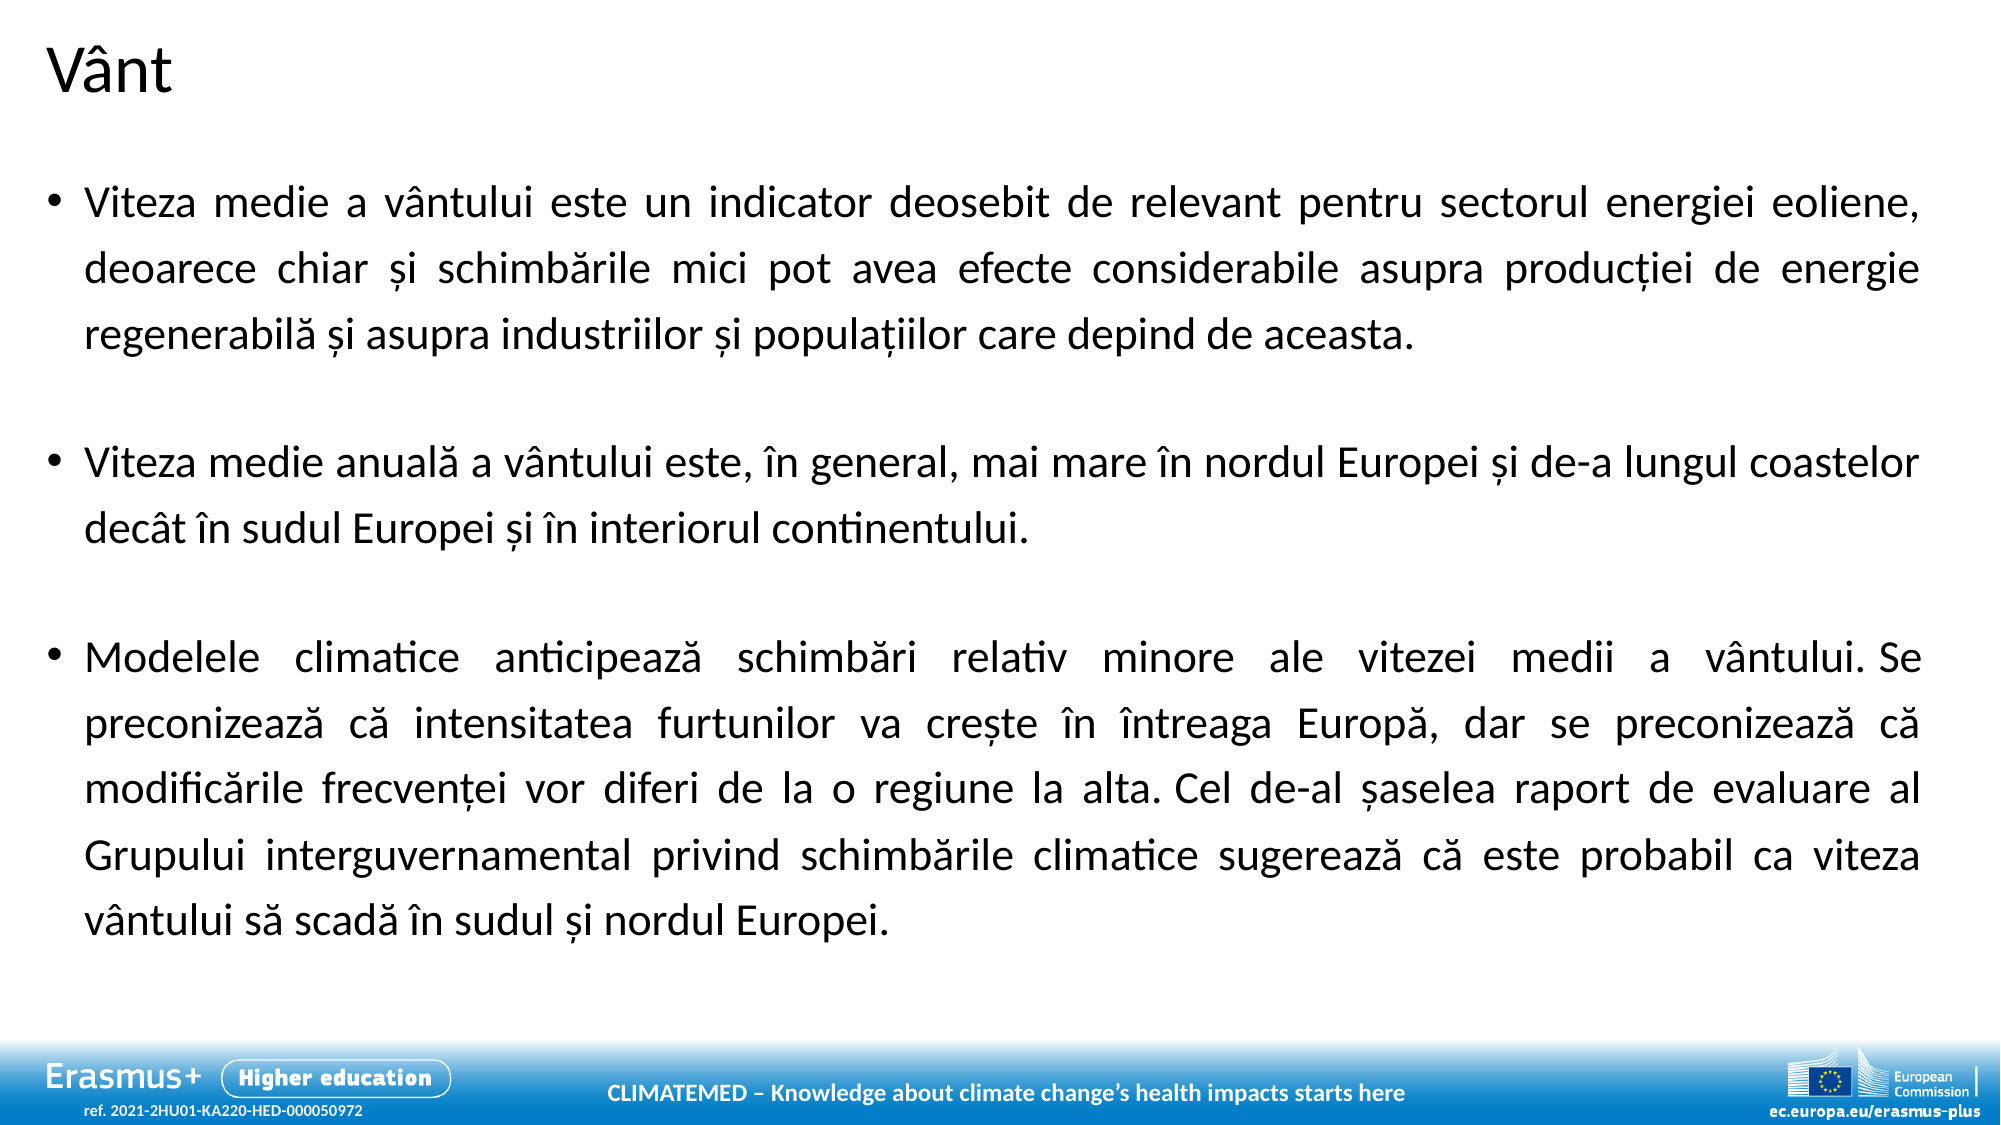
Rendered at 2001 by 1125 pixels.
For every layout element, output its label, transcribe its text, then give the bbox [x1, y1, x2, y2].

list Viteza medie a vântului este un indicator deosebit de relevant pentru sectorul energiei eoliene, deoarece chiar și schimbările mici pot avea efecte considerabile asupra producției de energie regenerabilă și asupra industriilor și populațiilor care depind de aceasta. Viteza medie anuală a vântului este, în general, mai mare în nordul Europei și de-a lungul coastelor decât în sudul Europei și în interiorul continentului. Modelele climatice anticipează schimbări relativ minore ale vitezei medii a vântului. Se preconizează că intensitatea furtunilor va crește în întreaga Europă, dar se preconizează că modificările frecvenței vor diferi de la o regiune la alta. Cel de-al șaselea raport de evaluare al Grupului interguvernamental privind schimbările climatice sugerează că este probabil ca viteza vântului să scadă în sudul și nordul Europei. [31, 153, 1938, 1035]
title Vânt [31, 25, 1984, 116]
picture [0, 899, 2000, 1125]
